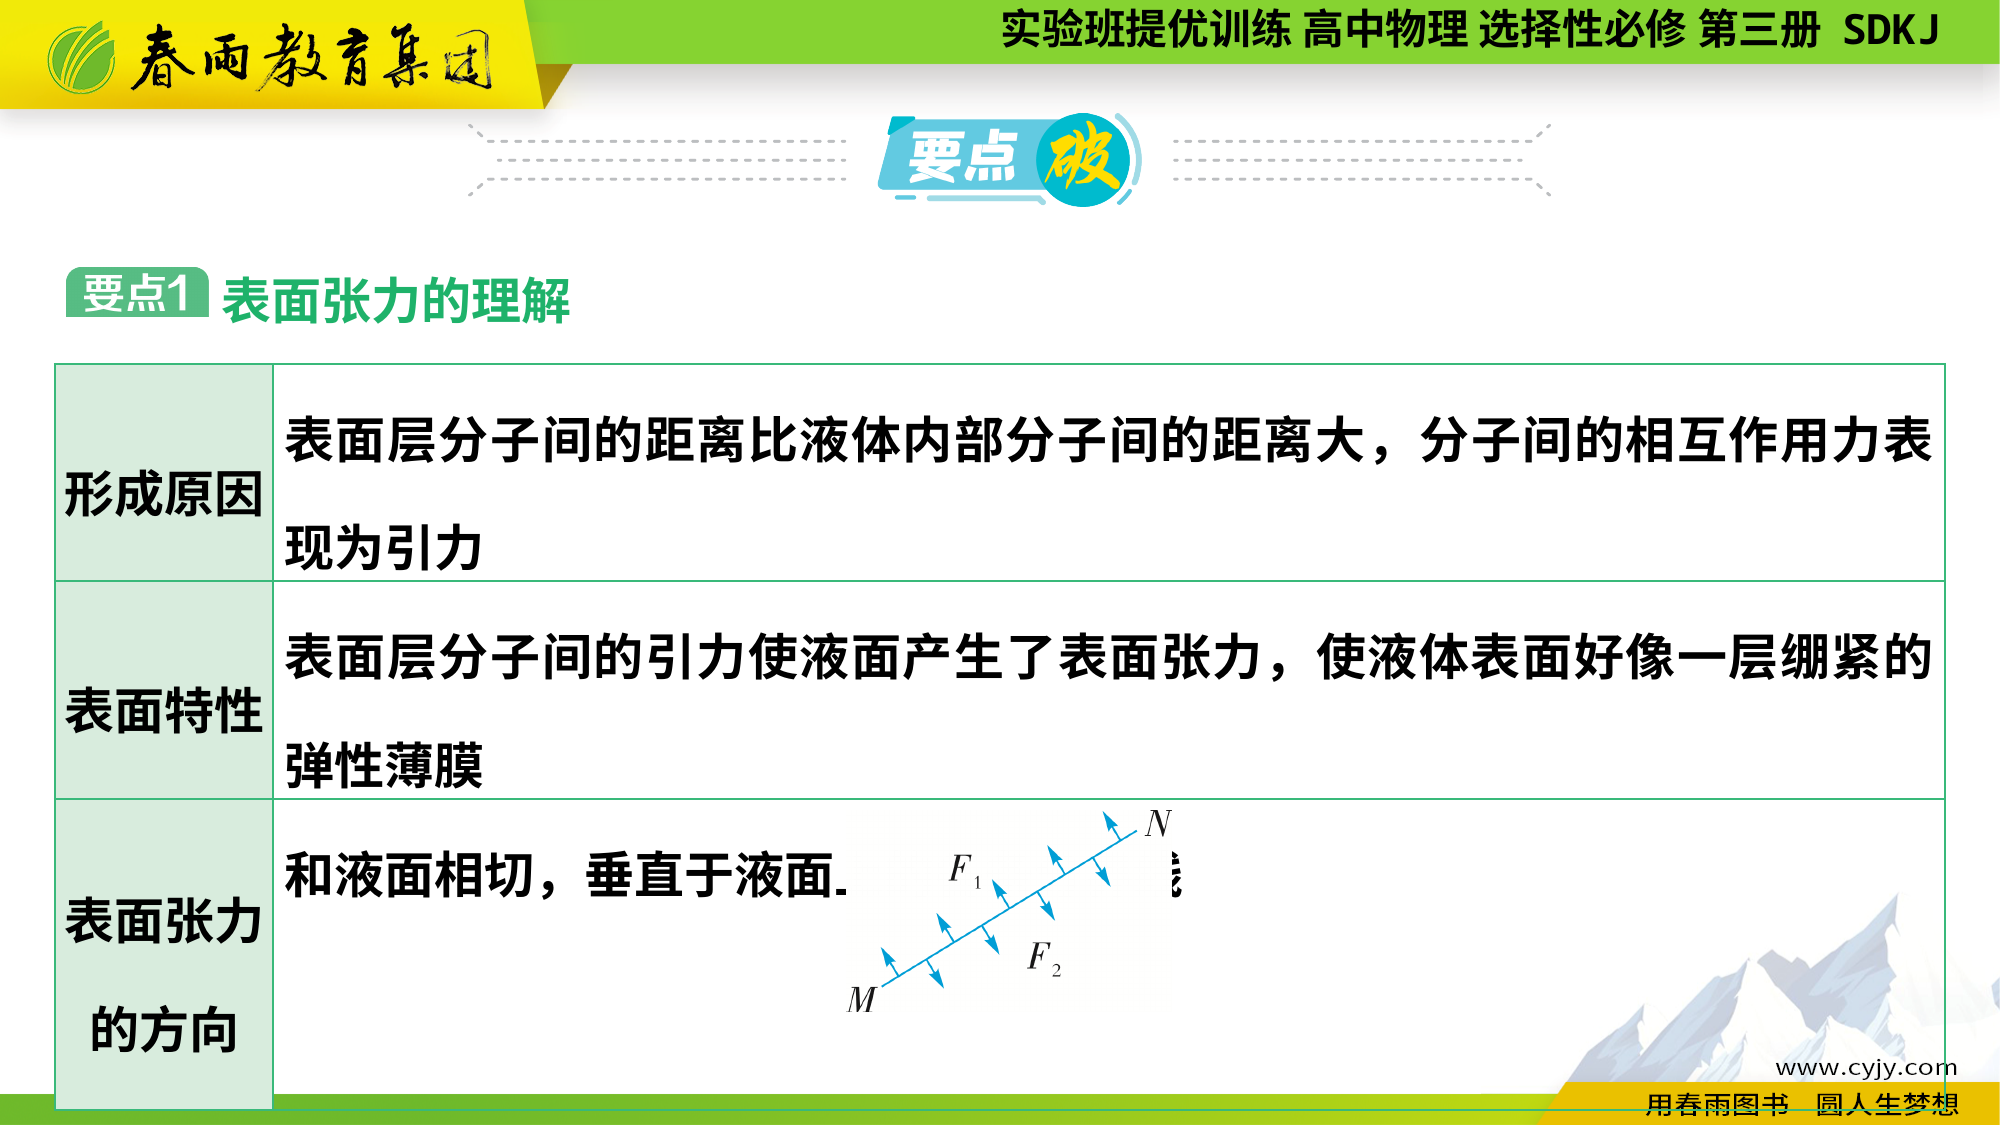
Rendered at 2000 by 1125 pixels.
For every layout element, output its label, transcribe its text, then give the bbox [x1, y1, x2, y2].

table_cell 表面特性 [56, 582, 272, 798]
table_header 表面层分子间的距离比液体内部分子间的距离大，分子间的相互作用力表现为引力 [274, 365, 1944, 580]
table_cell 表面层分子间的引力使液面产生了表面张力，使液体表面好像一层绷紧的弹性薄膜 [274, 582, 1944, 798]
list 表面张力的理解 [59, 232, 1944, 338]
picture [0, 0, 2000, 1125]
table_cell 和液面相切，垂直于液面上的各条分界线 [274, 800, 1944, 1109]
table_header 形成原因 [56, 365, 272, 580]
table_cell 表面张力 的方向 [56, 800, 272, 1109]
